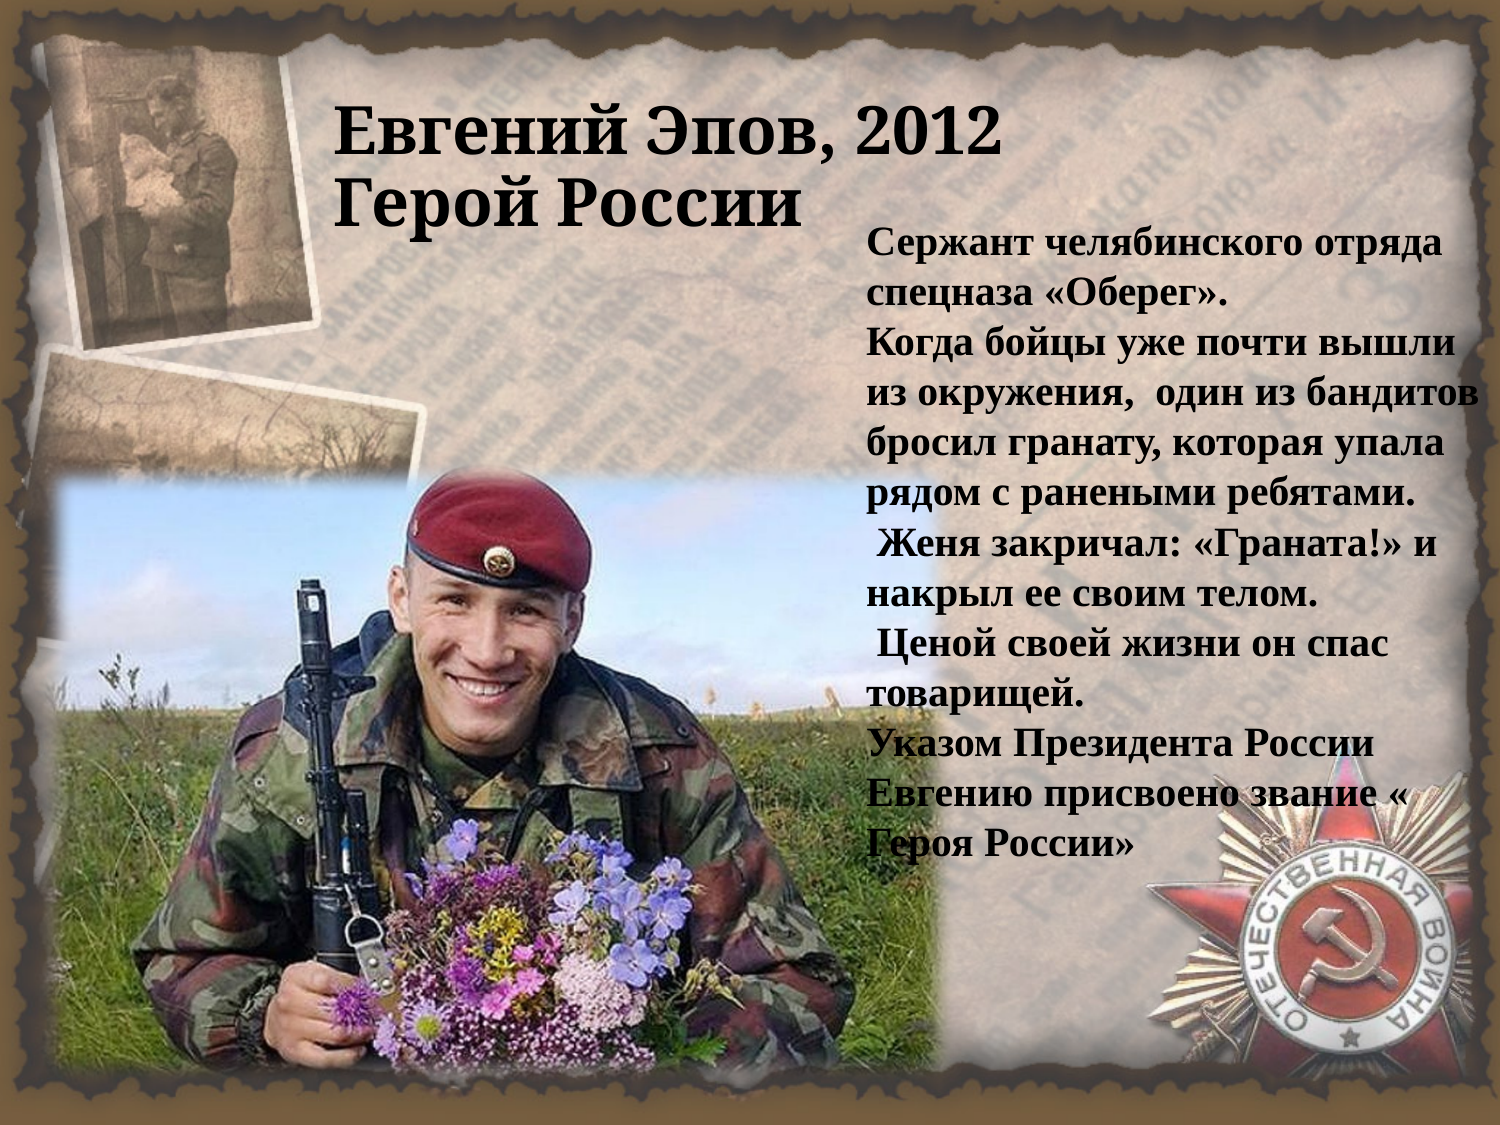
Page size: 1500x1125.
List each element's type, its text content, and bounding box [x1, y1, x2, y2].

text_box Сержант челябинского отряда спецназа «Оберег». Когда бойцы уже почти вышли из окружения, один из бандитов бросил гранату, которая упала рядом с ранеными ребятами. Женя закричал: «Граната!» и накрыл ее своим телом. Ценой своей жизни он спас товарищей. Указом Президента России Евгению присвоено звание « Героя России» [851, 206, 1500, 872]
picture [39, 460, 956, 1085]
title Евгений Эпов, 2012 Герой России [318, 59, 1397, 278]
